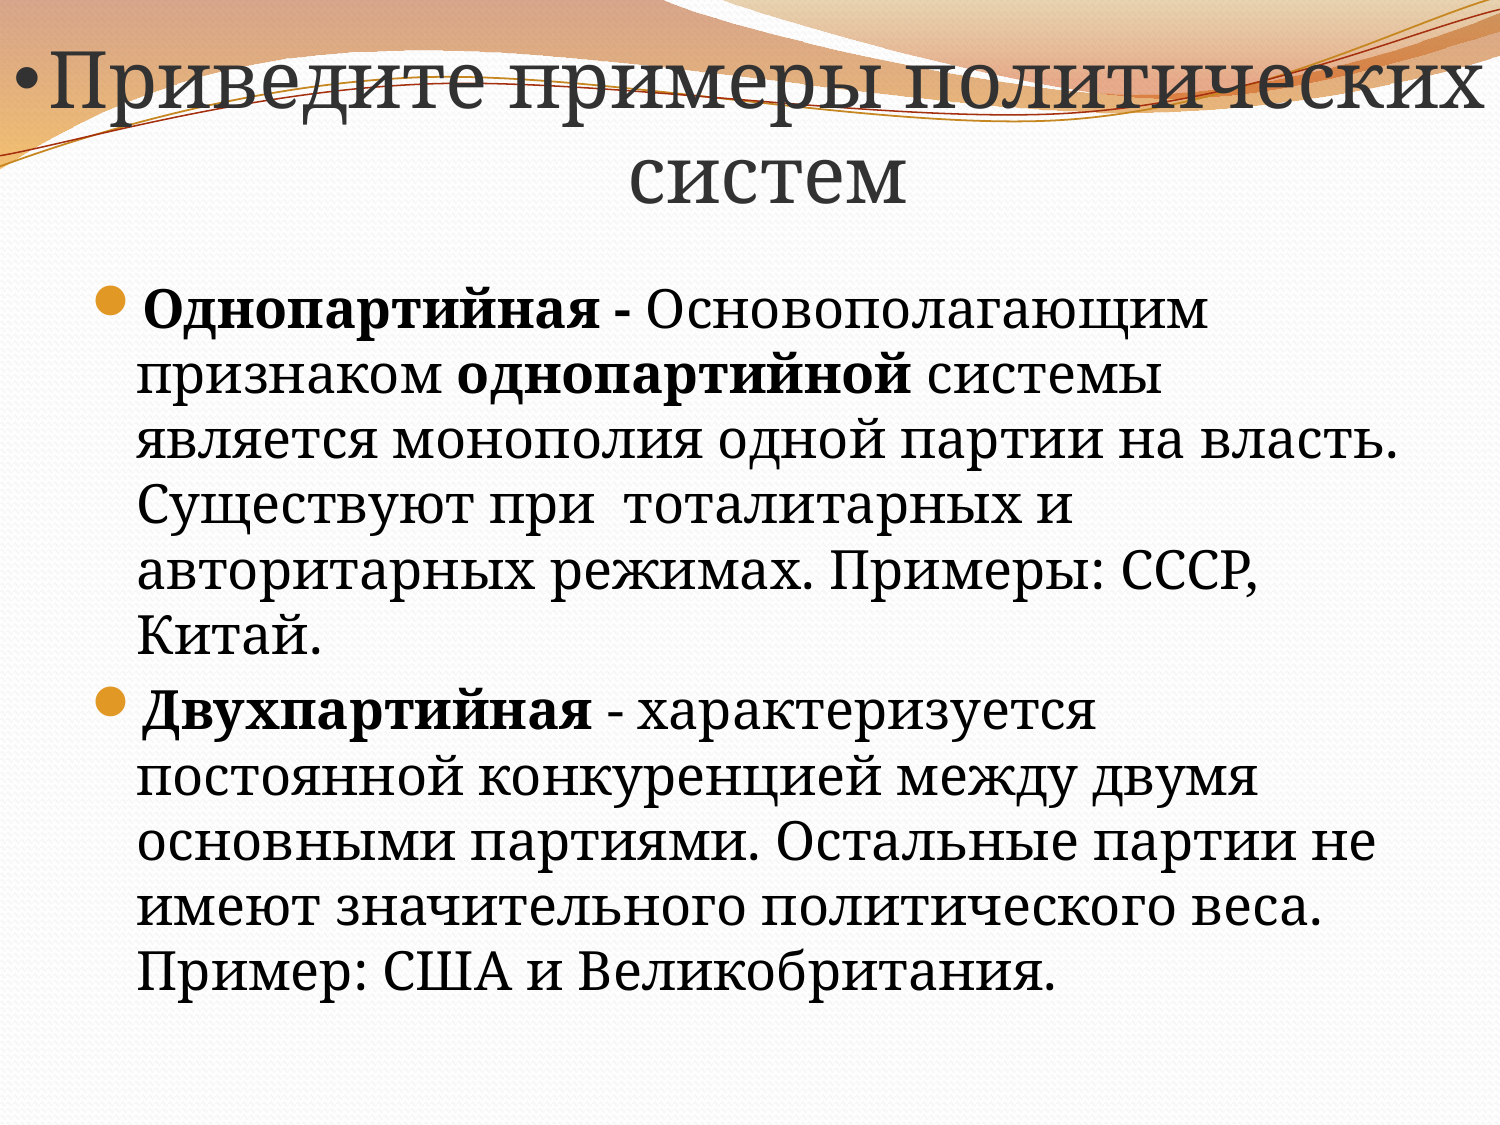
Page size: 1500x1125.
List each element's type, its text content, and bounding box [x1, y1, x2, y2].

list Однопартийная - Основополагающим признаком однопартийной системы является монополия одной партии на власть. Существуют при тоталитарных и авторитарных режимах. Примеры: СССР, Китай. Двухпартийная - характеризуется постоянной конкуренцией между двумя основными партиями. Остальные партии не имеют значительного политического веса. Пример: США и Великобритания. [76, 267, 1427, 1073]
title Приведите примеры политических систем [0, 90, 1500, 220]
